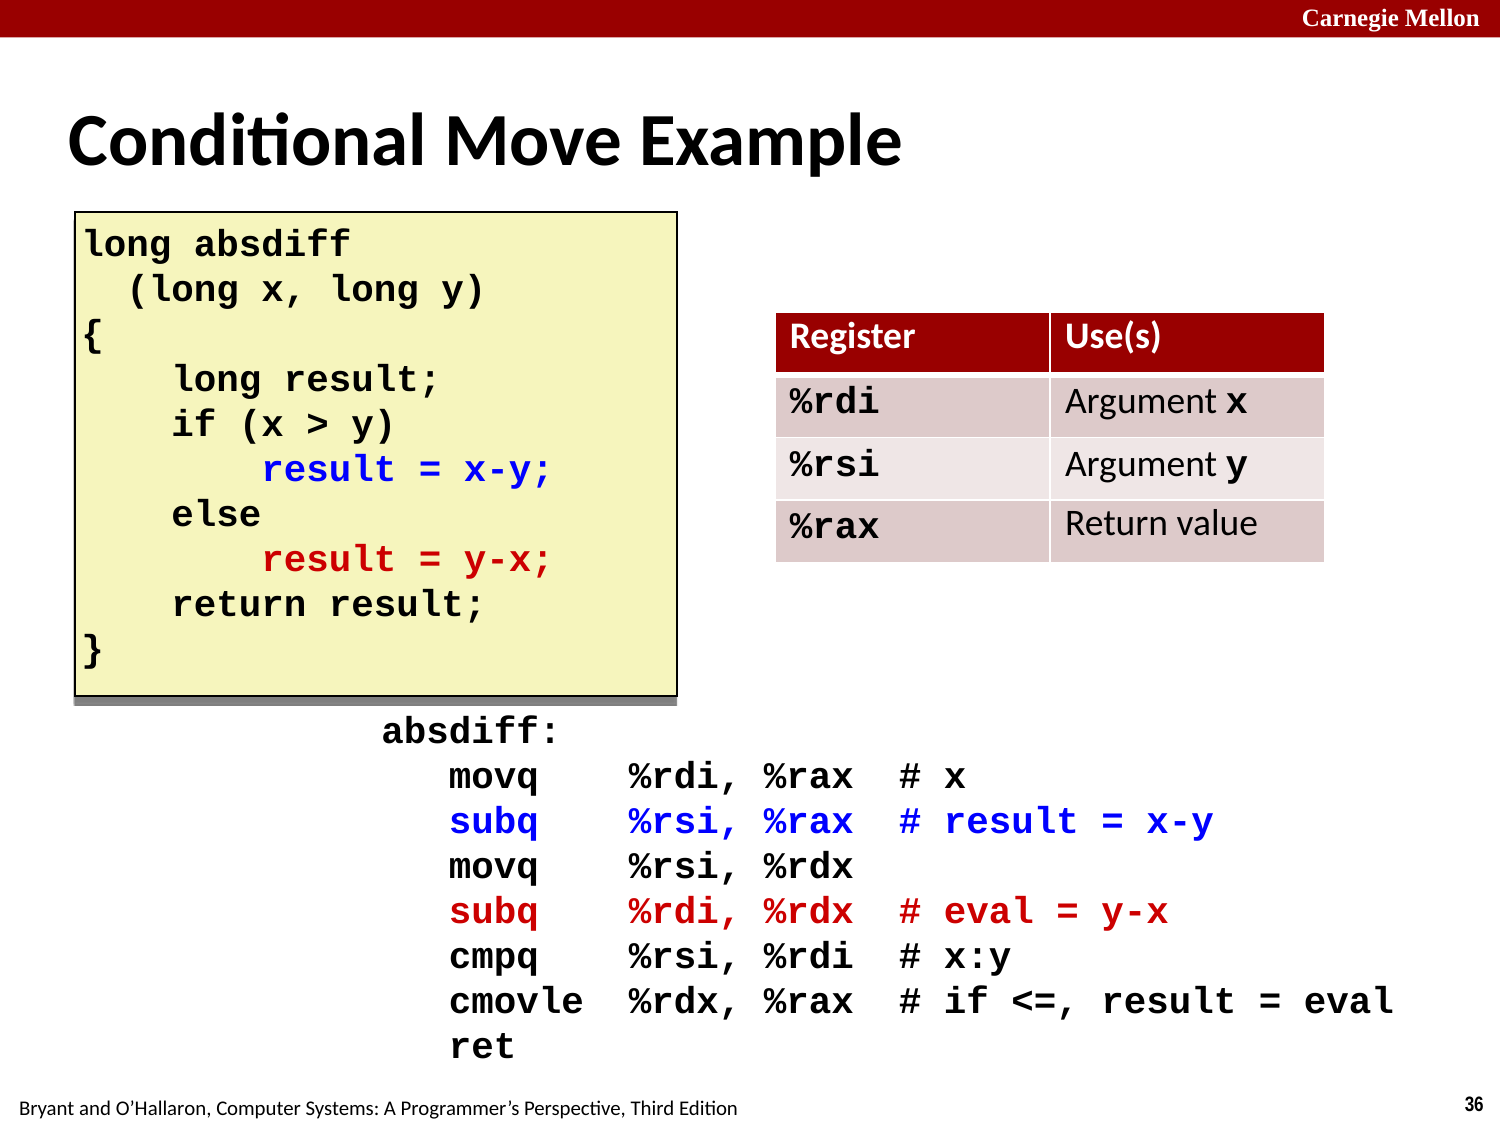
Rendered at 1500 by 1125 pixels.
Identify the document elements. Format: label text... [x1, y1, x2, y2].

table_cell %rax [776, 501, 1049, 562]
table_cell %rsi [776, 438, 1049, 499]
table_cell Argument y [1051, 438, 1324, 499]
table_cell Return value [1051, 501, 1324, 562]
text_box [1085, 287, 1461, 613]
table_cell %rdi [776, 378, 1049, 437]
table_cell Argument x [1051, 378, 1324, 437]
text_box long absdiff (long x, long y) { long result; if (x > y) result = x-y; else result = y-x; return result; } [75, 212, 678, 696]
table_header Use(s) [1051, 313, 1324, 372]
title Conditional Move Example [62, 41, 1438, 230]
text_box absdiff: movq %rdi, %rax # x subq %rsi, %rax # result = x-y movq %rsi, %rdx subq %rdi, %rdx # eval = y-x cmpq %rsi, %rdi # x:y cmovle %rdx, %rax # if <=, result = eval ret [374, 699, 1465, 1125]
table_header Register [776, 313, 1049, 372]
